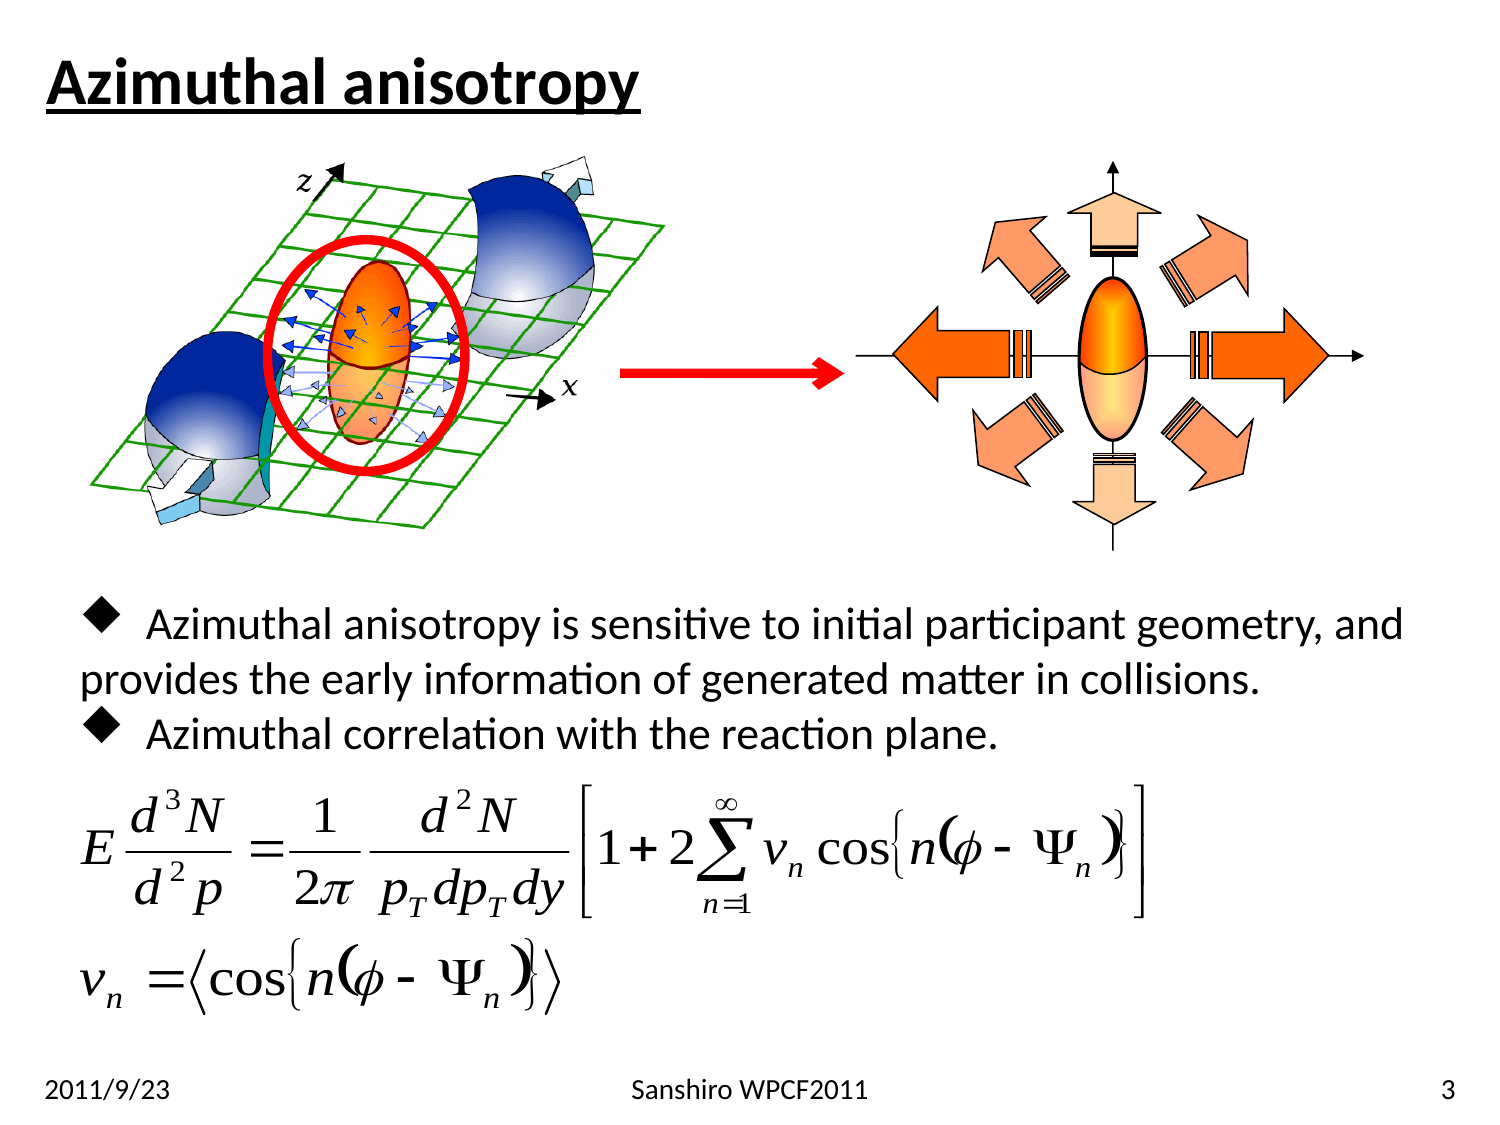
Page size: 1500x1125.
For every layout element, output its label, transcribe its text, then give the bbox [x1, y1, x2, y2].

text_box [76, 136, 678, 556]
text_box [70, 774, 1164, 929]
footer Sanshiro WPCF2011 [512, 1057, 988, 1118]
text_box Azimuthal anisotropy is sensitive to initial participant geometry, and provides the early information of generated matter in collisions. Azimuthal correlation with the reaction plane. [64, 586, 1436, 766]
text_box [70, 937, 574, 1027]
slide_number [29, 1057, 380, 1118]
text_box Azimuthal anisotropy [31, 30, 656, 126]
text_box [855, 160, 1365, 551]
slide_number 3 [1120, 1057, 1471, 1118]
